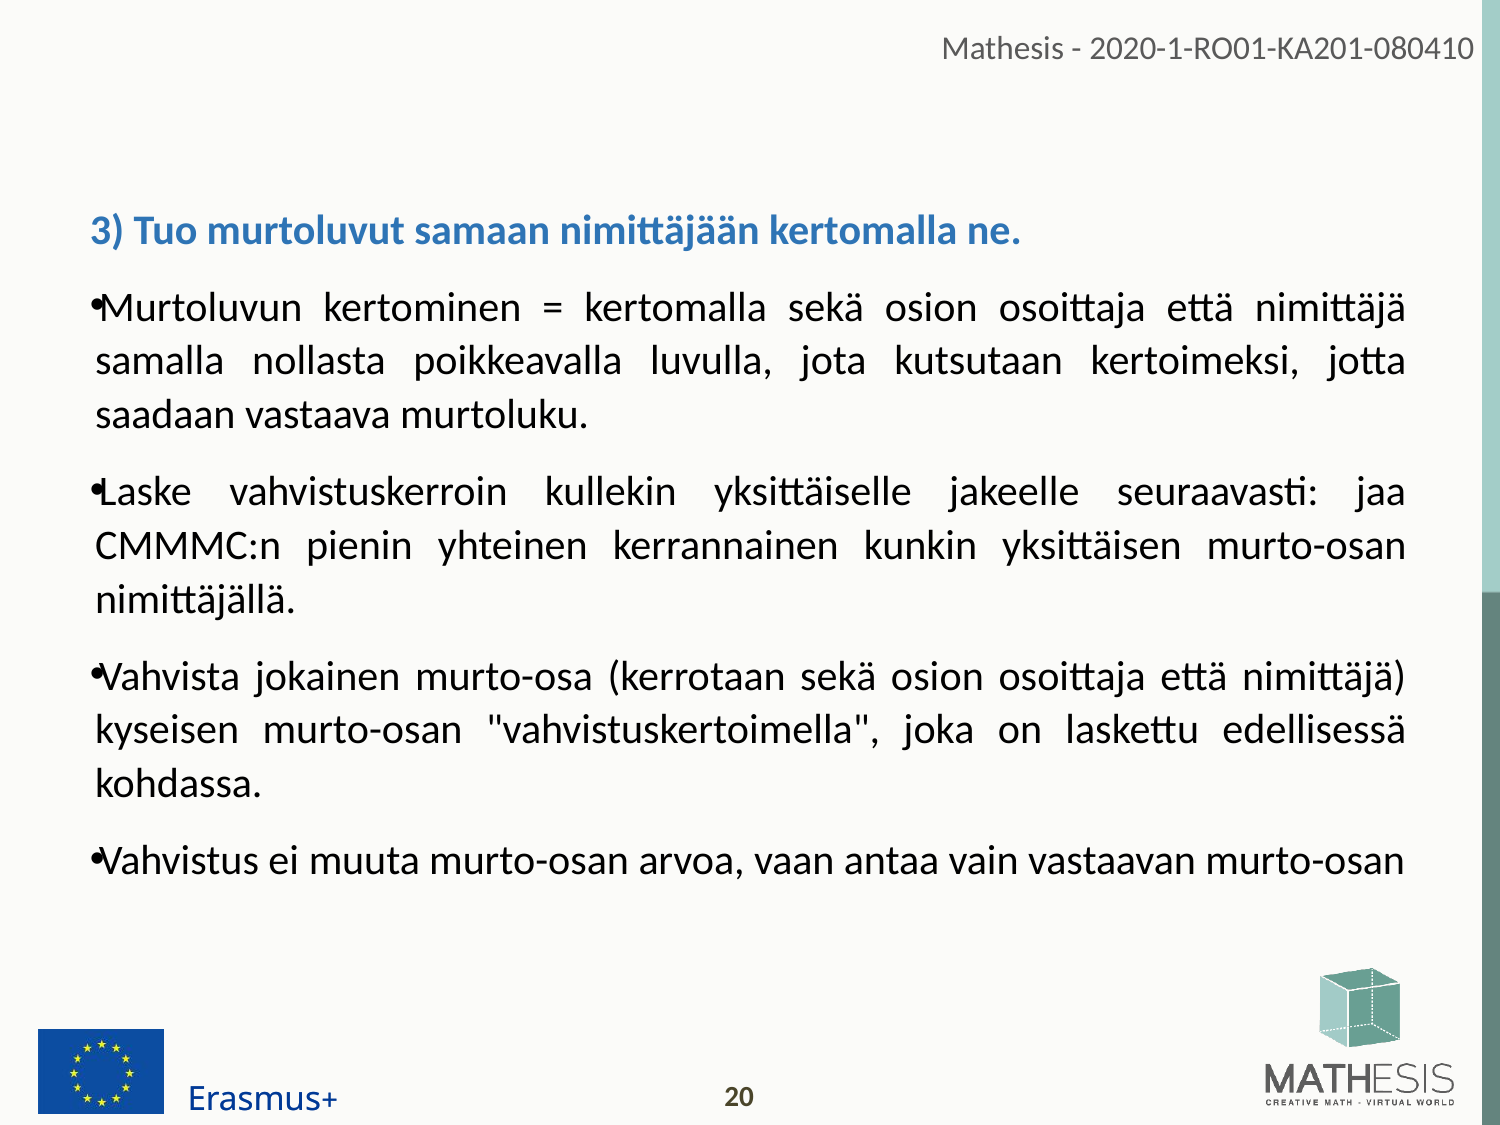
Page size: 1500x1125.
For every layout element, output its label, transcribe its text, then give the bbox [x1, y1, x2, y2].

picture [38, 1029, 164, 1114]
list 3) Tuo murtoluvut samaan nimittäjään kertomalla ne. Murtoluvun kertominen = kertomalla sekä osion osoittaja että nimittäjä samalla nollasta poikkeavalla luvulla, jota kutsutaan kertoimeksi, jotta saadaan vastaava murtoluku. Laske vahvistuskerroin kullekin yksittäiselle jakeelle seuraavasti: jaa CMMMC:n pienin yhteinen kerrannainen kunkin yksittäisen murto-osan nimittäjällä. Vahvista jokainen murto-osa (kerrotaan sekä osion osoittaja että nimittäjä) kyseisen murto-osan "vahvistuskertoimella", joka on laskettu edellisessä kohdassa. Vahvistus ei muuta murto-osan arvoa, vaan antaa vain vastaavan murto-osan [75, 191, 1425, 934]
